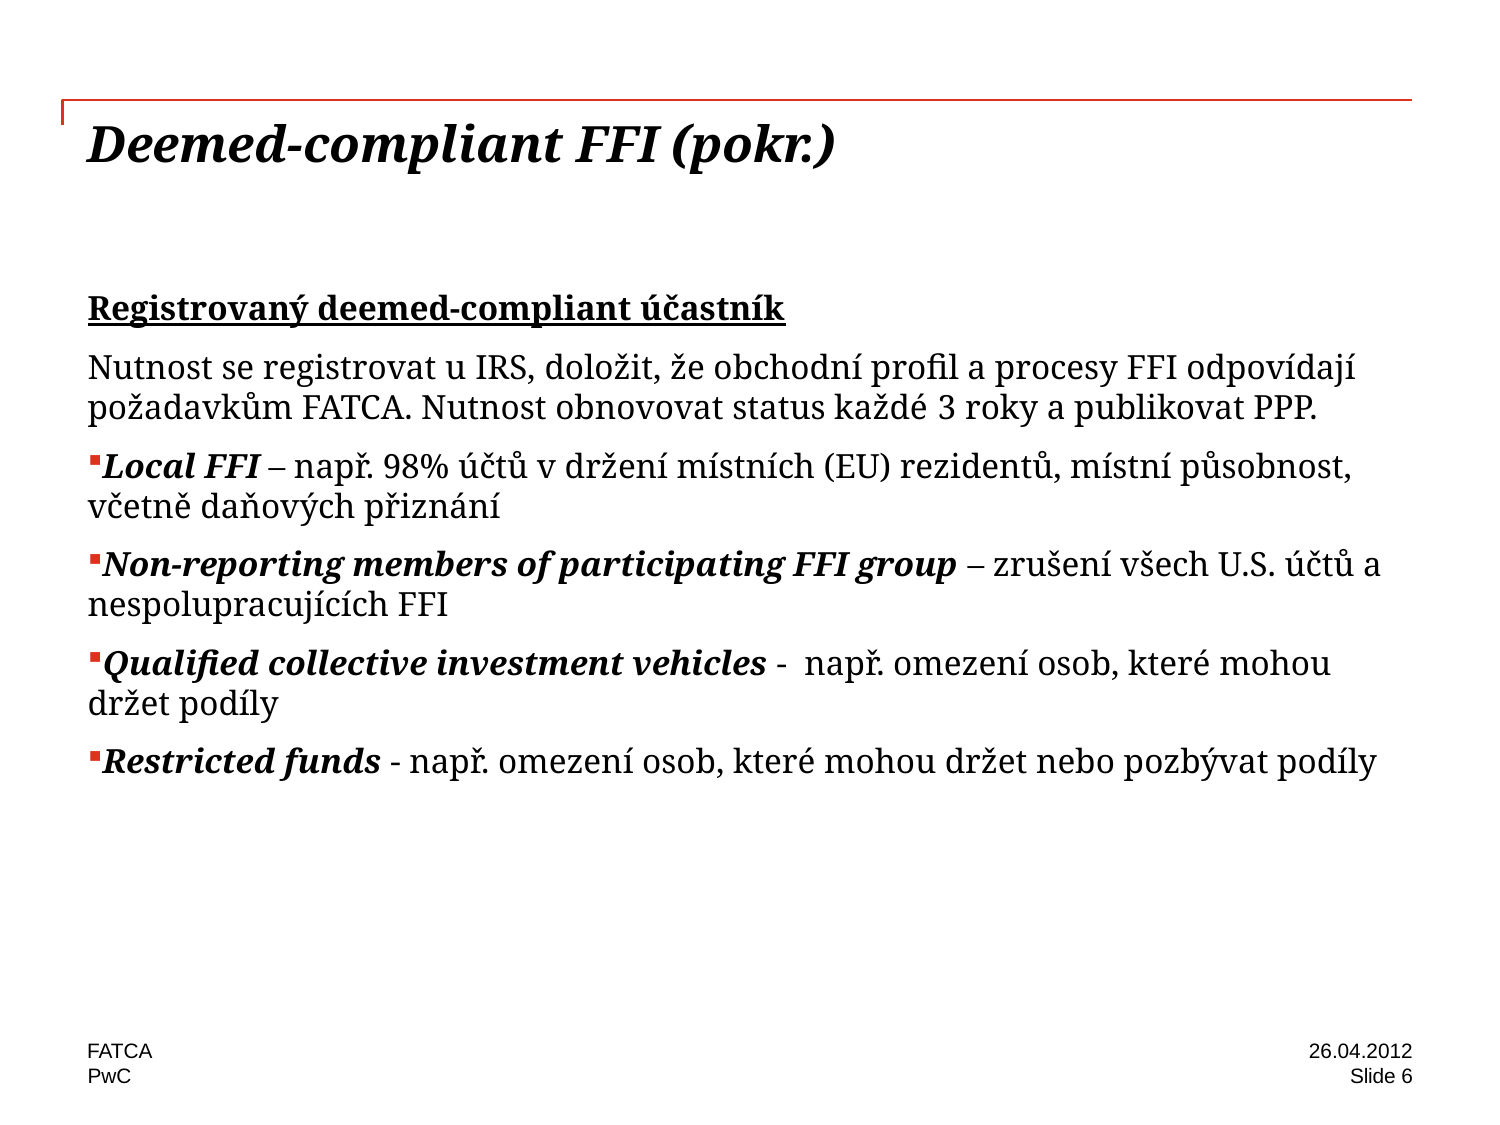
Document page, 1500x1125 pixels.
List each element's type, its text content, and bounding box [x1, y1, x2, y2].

slide_number Slide 6 [1162, 1062, 1413, 1088]
title Deemed-compliant FFI (pokr.) [87, 112, 1413, 244]
footer FATCA [86, 1037, 950, 1063]
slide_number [1162, 1037, 1413, 1062]
list Registrovaný deemed-compliant účastník Nutnost se registrovat u IRS, doložit, že obchodní profil a procesy FFI odpovídají požadavkům FATCA. Nutnost obnovovat status každé 3 roky a publikovat PPP. Local FFI – např. 98% účtů v držení místních (EU) rezidentů, místní působnost, včetně daňových přiznání Non-reporting members of participating FFI group – zrušení všech U.S. účtů a nespolupracujících FFI Qualified collective investment vehicles - např. omezení osob, které mohou držet podíly Restricted funds - např. omezení osob, které mohou držet nebo pozbývat podíly [87, 287, 1413, 1013]
